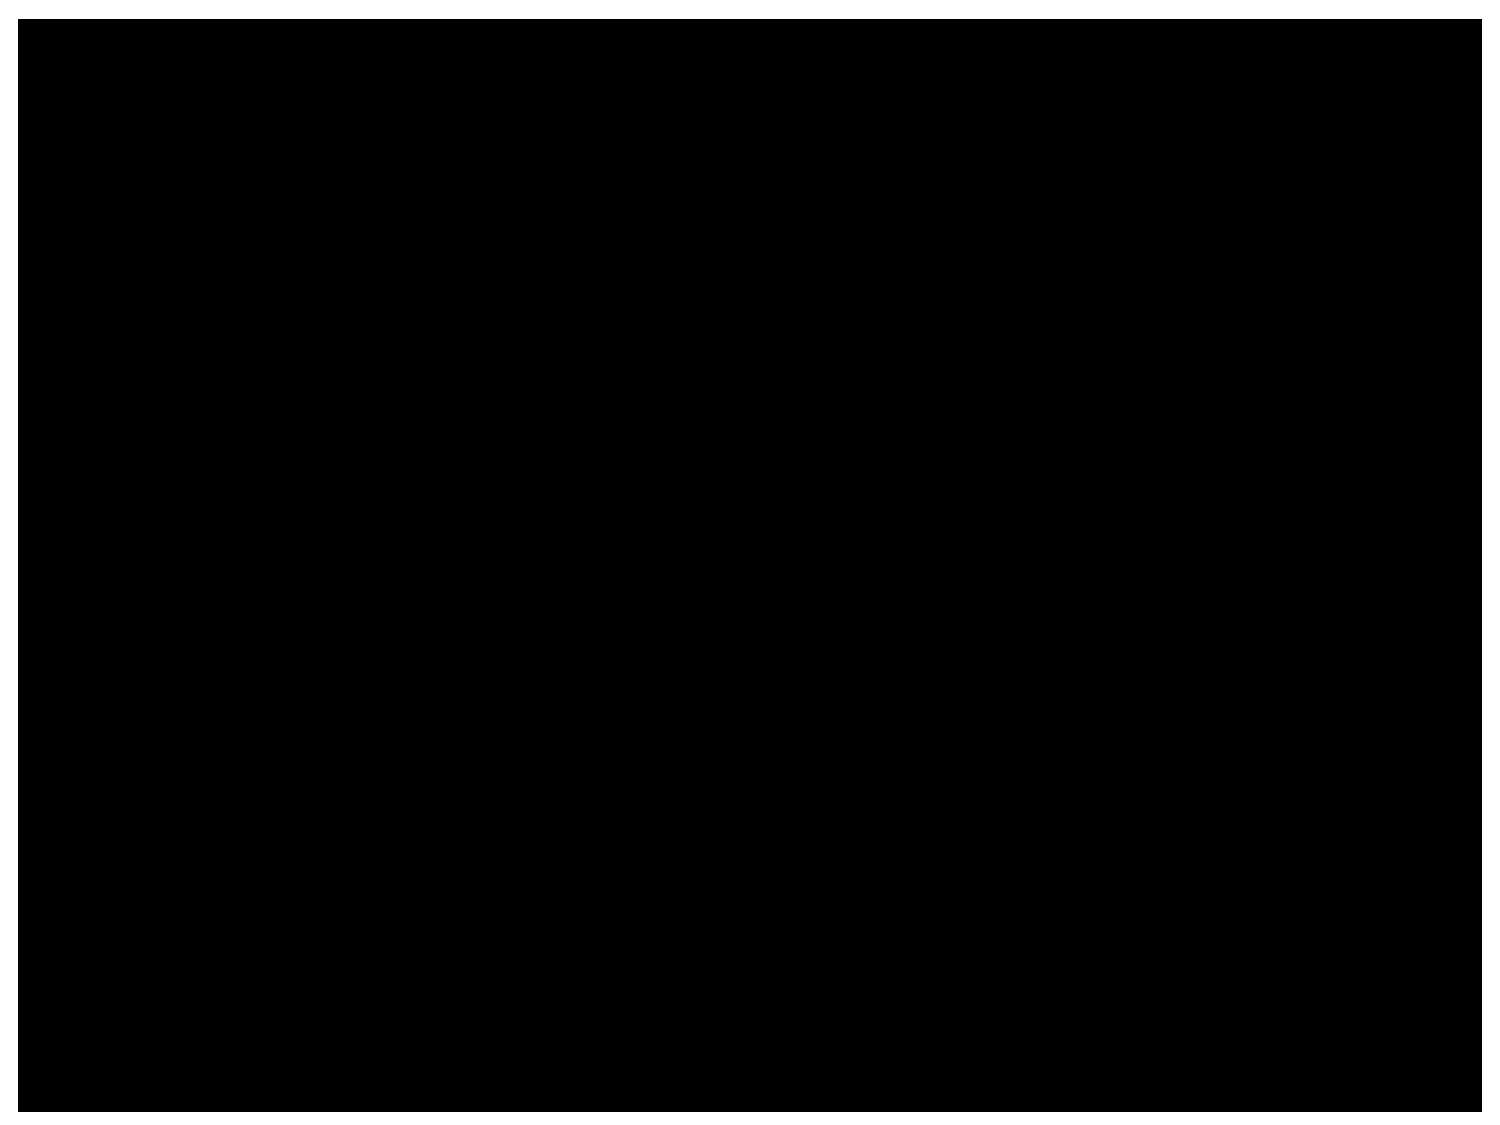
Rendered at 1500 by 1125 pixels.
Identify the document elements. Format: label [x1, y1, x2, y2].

list [17, 18, 1483, 1113]
